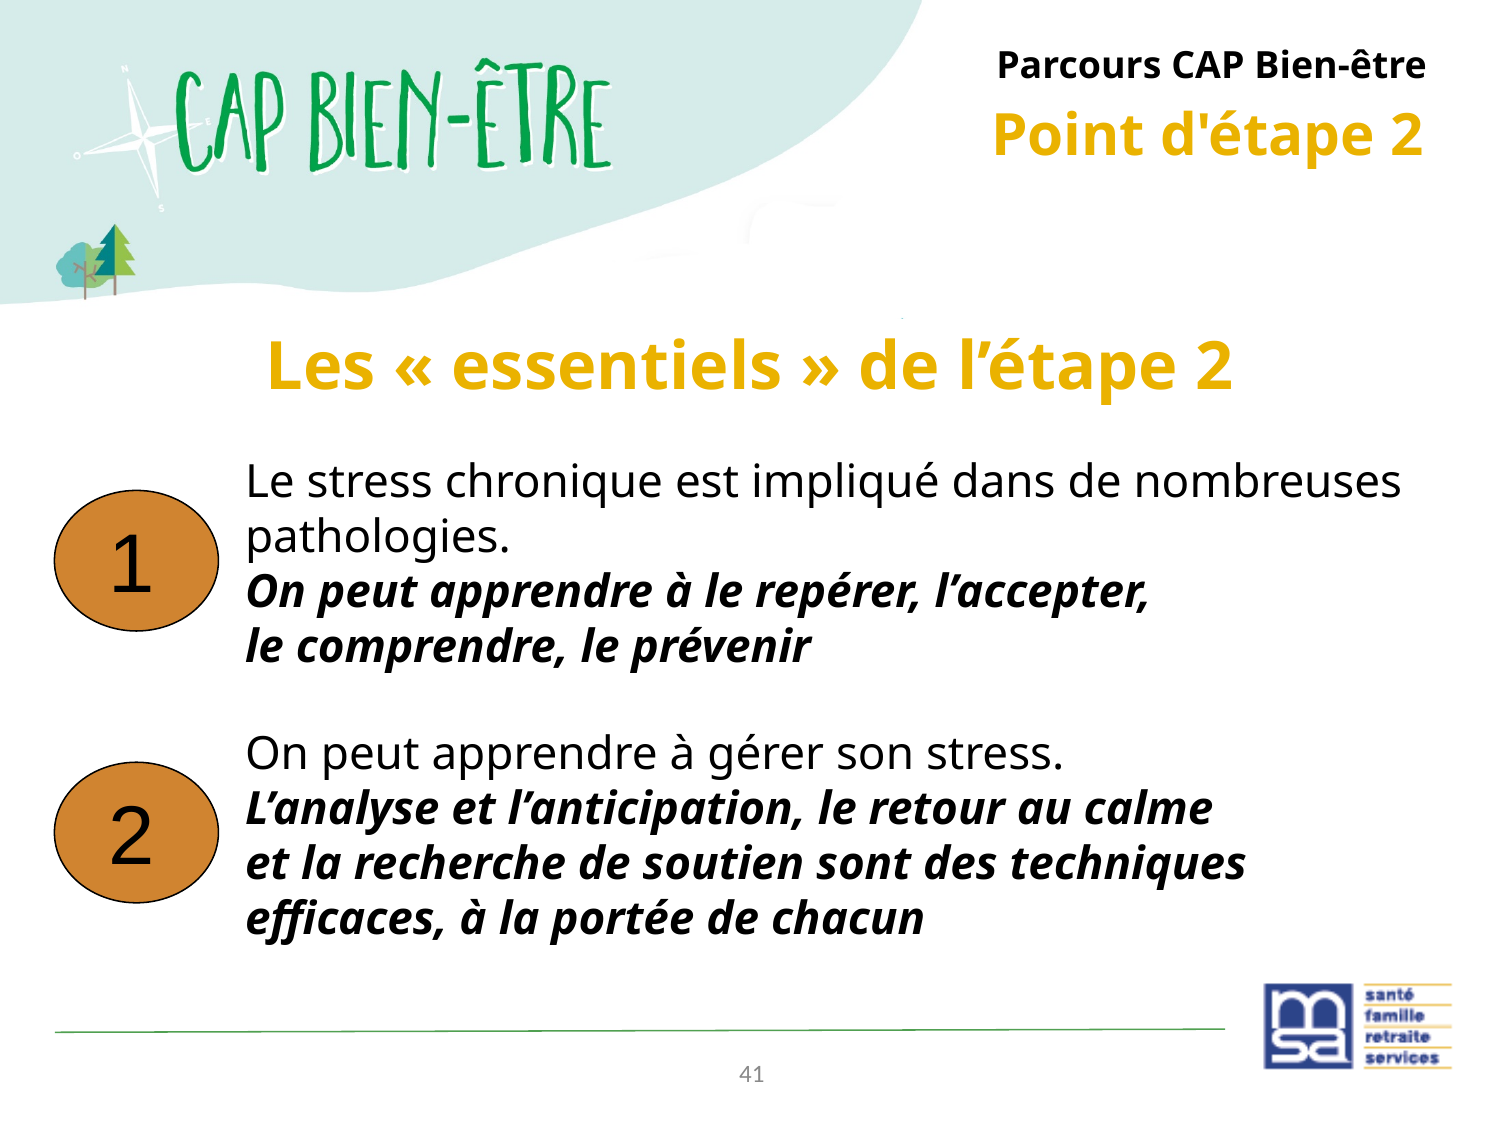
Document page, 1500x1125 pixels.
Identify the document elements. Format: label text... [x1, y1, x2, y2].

text_box Point d'étape 2 [971, 104, 1444, 170]
slide_number – 41 [560, 1027, 1245, 1042]
text_box Les « essentiels » de l’étape 2 [0, 321, 1500, 417]
picture [1250, 929, 1476, 1125]
text_box Le stress chronique est impliqué dans de nombreuses pathologies. On peut apprendre à le repérer, l’accepter, le comprendre, le prévenir [230, 444, 1449, 702]
text_box Parcours CAP Bien-être [968, 34, 1455, 94]
text_box 1 [54, 490, 219, 632]
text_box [54, 1028, 1226, 1033]
text_box 2 [54, 762, 219, 903]
text_box 41 [54, 1042, 1245, 1103]
picture [0, 0, 941, 320]
text_box On peut apprendre à gérer son stress. L’analyse et l’anticipation, le retour au calme et la recherche de soutien sont des techniques efficaces, à la portée de chacun [230, 716, 1449, 974]
